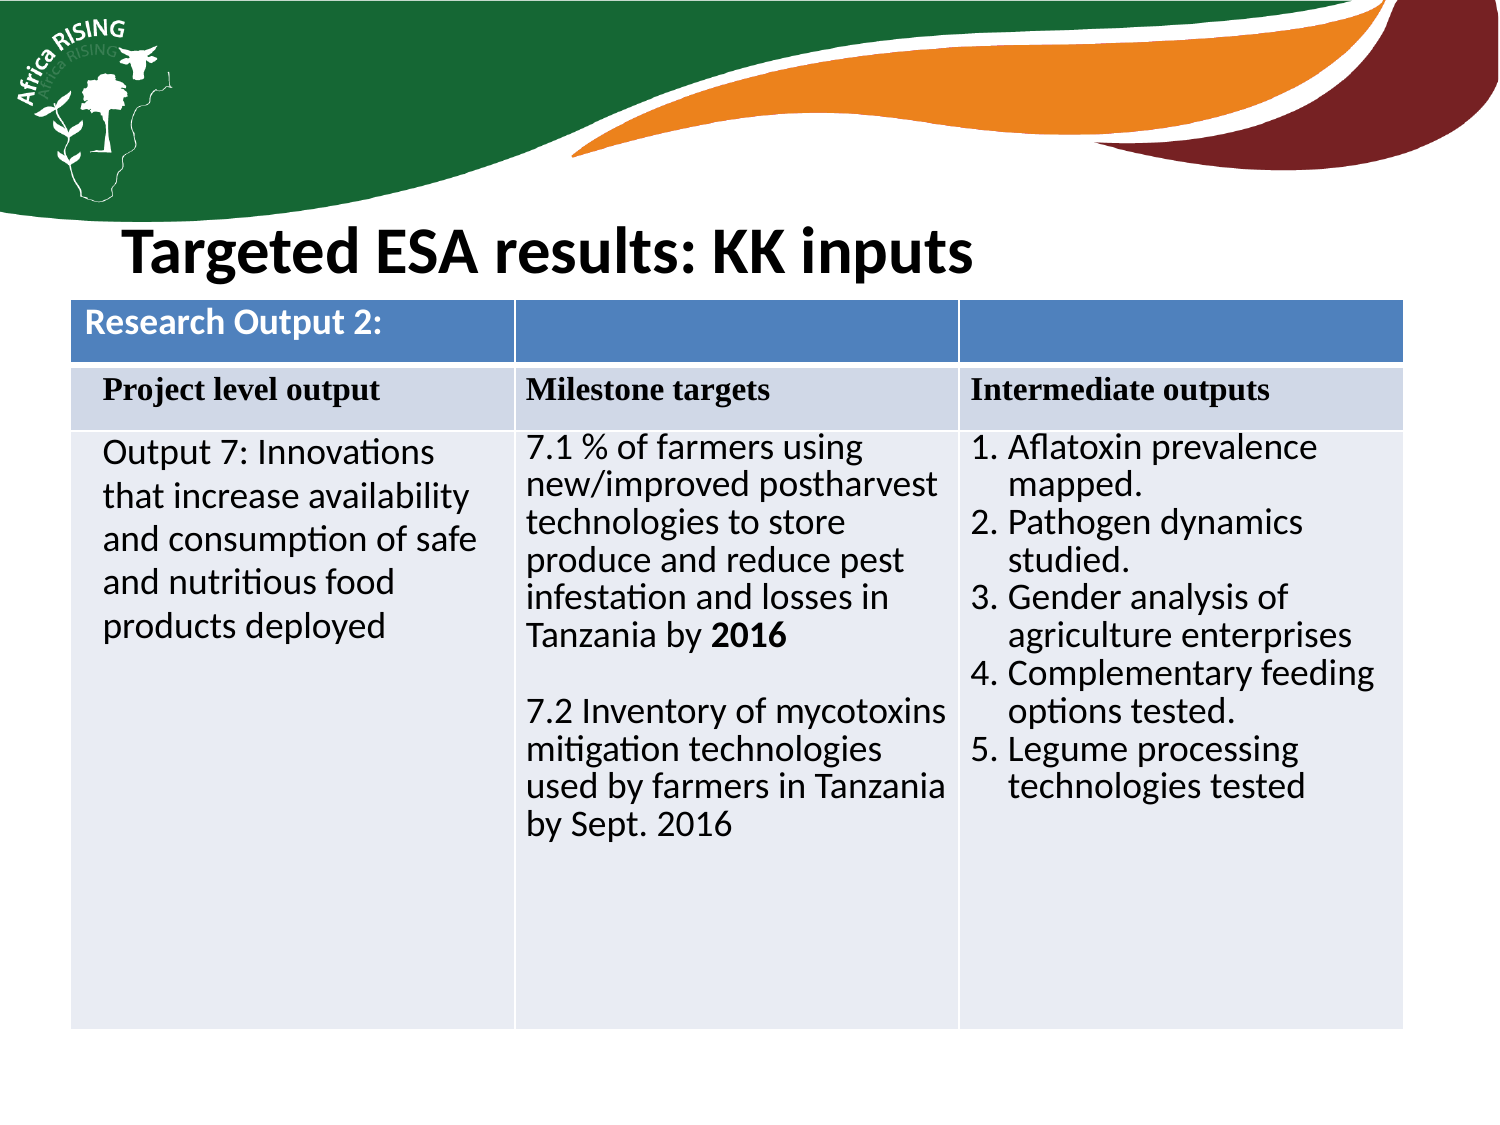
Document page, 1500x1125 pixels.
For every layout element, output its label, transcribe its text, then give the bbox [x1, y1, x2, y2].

table_header Research Output 2: [71, 300, 514, 362]
table_cell Milestone targets [516, 368, 958, 430]
table_header [960, 300, 1403, 362]
table_cell Intermediate outputs [960, 368, 1403, 430]
list Targeted ESA results: KK inputs [87, 198, 1363, 298]
picture [0, 0, 1499, 222]
table_cell Output 7: Innovations that increase availability and consumption of safe and nutritious food products deployed [71, 432, 514, 1029]
table_header [516, 300, 958, 362]
table_cell 7.1 % of farmers using new/improved postharvest technologies to store produce and reduce pest infestation and losses in Tanzania by 2016 7.2 Inventory of mycotoxins mitigation technologies used by farmers in Tanzania by Sept. 2016 [516, 432, 958, 1029]
table_cell Aflatoxin prevalence mapped. Pathogen dynamics studied. Gender analysis of agriculture enterprises Complementary feeding options tested. Legume processing technologies tested [960, 432, 1403, 1029]
table_cell Project level output [71, 368, 514, 430]
